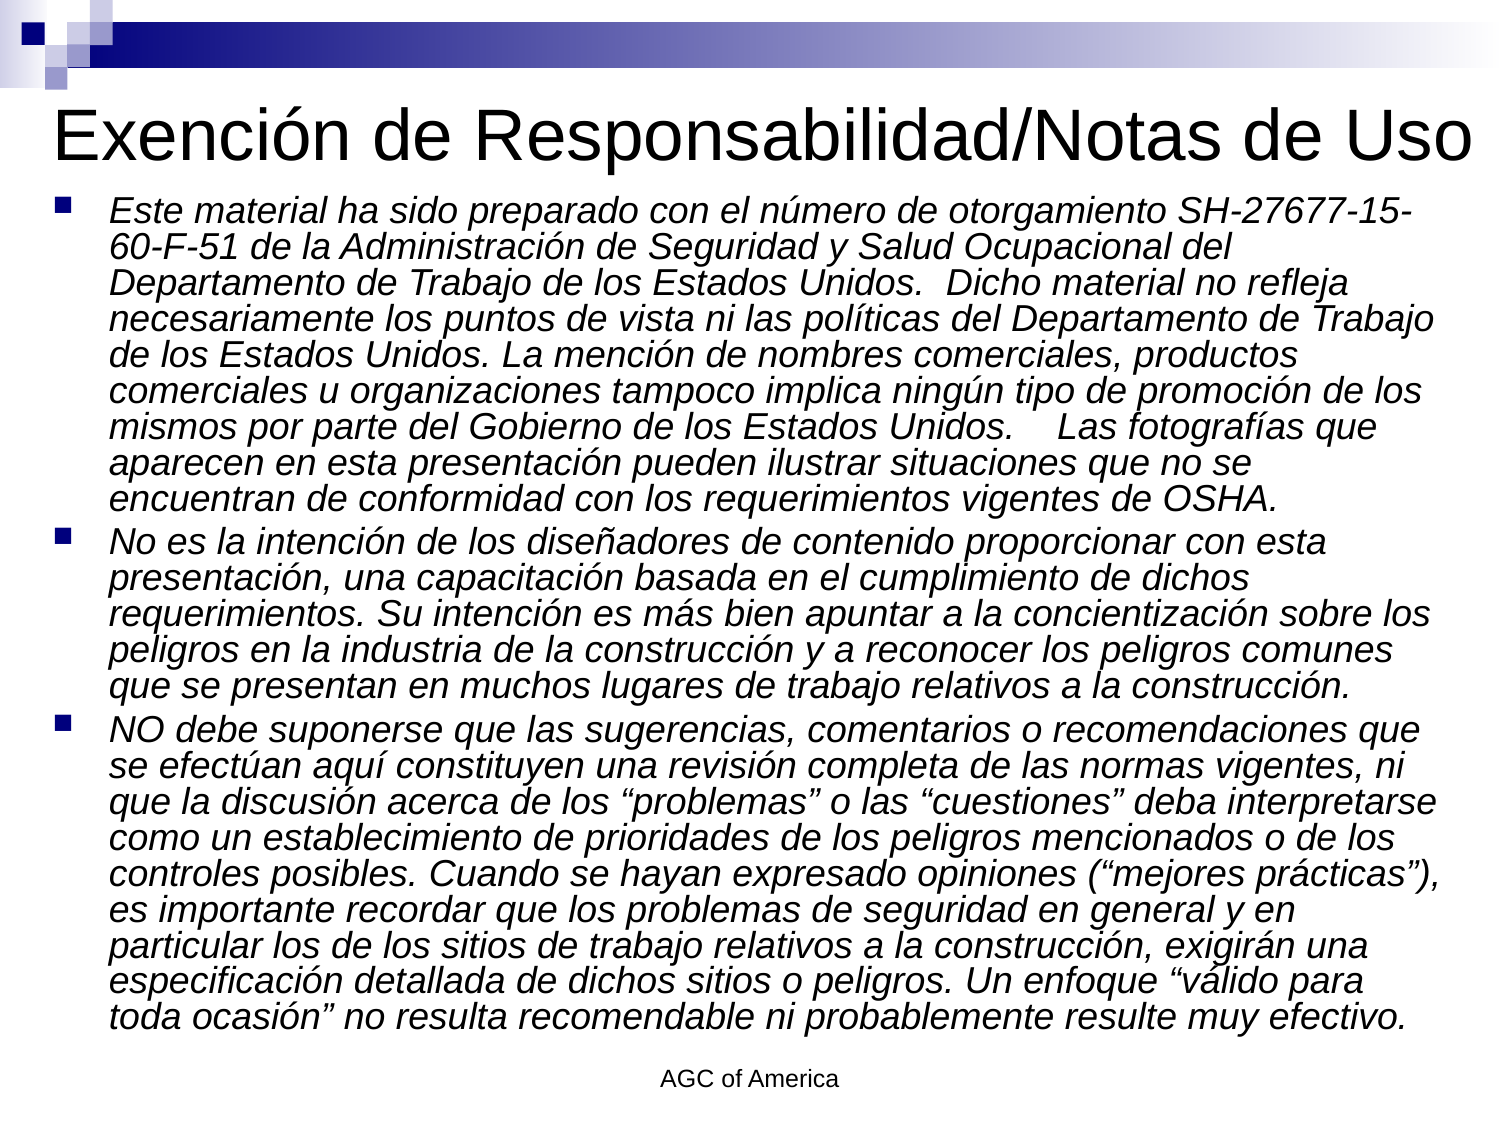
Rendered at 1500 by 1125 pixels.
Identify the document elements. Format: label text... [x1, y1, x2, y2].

footer AGC of America [512, 1025, 988, 1100]
title Exención de Responsabilidad/Notas de Uso [37, 37, 1500, 225]
list Este material ha sido preparado con el número de otorgamiento SH-27677-15-60-F-51 de la Administración de Seguridad y Salud Ocupacional del Departamento de Trabajo de los Estados Unidos. Dicho material no refleja necesariamente los puntos de vista ni las políticas del Departamento de Trabajo de los Estados Unidos. La mención de nombres comerciales, productos comerciales u organizaciones tampoco implica ningún tipo de promoción de los mismos por parte del Gobierno de los Estados Unidos. Las fotografías que aparecen en esta presentación pueden ilustrar situaciones que no se encuentran de conformidad con los requerimientos vigentes de OSHA. No es la intención de los diseñadores de contenido proporcionar con esta presentación, una capacitación basada en el cumplimiento de dichos requerimientos. Su intención es más bien apuntar a la concientización sobre los peligros en la industria de la construcción y a reconocer los peligros comunes que se presentan en muchos lugares de trabajo relativos a la construcción. NO debe suponerse que las sugerencias, comentarios o recomendaciones que se efectúan aquí constituyen una revisión completa de las normas vigentes, ni que la discusión acerca de los “problemas” o las “cuestiones” deba interpretarse como un establecimiento de prioridades de los peligros mencionados o de los controles posibles. Cuando se hayan expresado opiniones (“mejores prácticas”), es importante recordar que los problemas de seguridad en general y en particular los de los sitios de trabajo relativos a la construcción, exigirán una especificación detallada de dichos sitios o peligros. Un enfoque “válido para toda ocasión” no resulta recomendable ni probablemente resulte muy efectivo. [37, 187, 1463, 1100]
